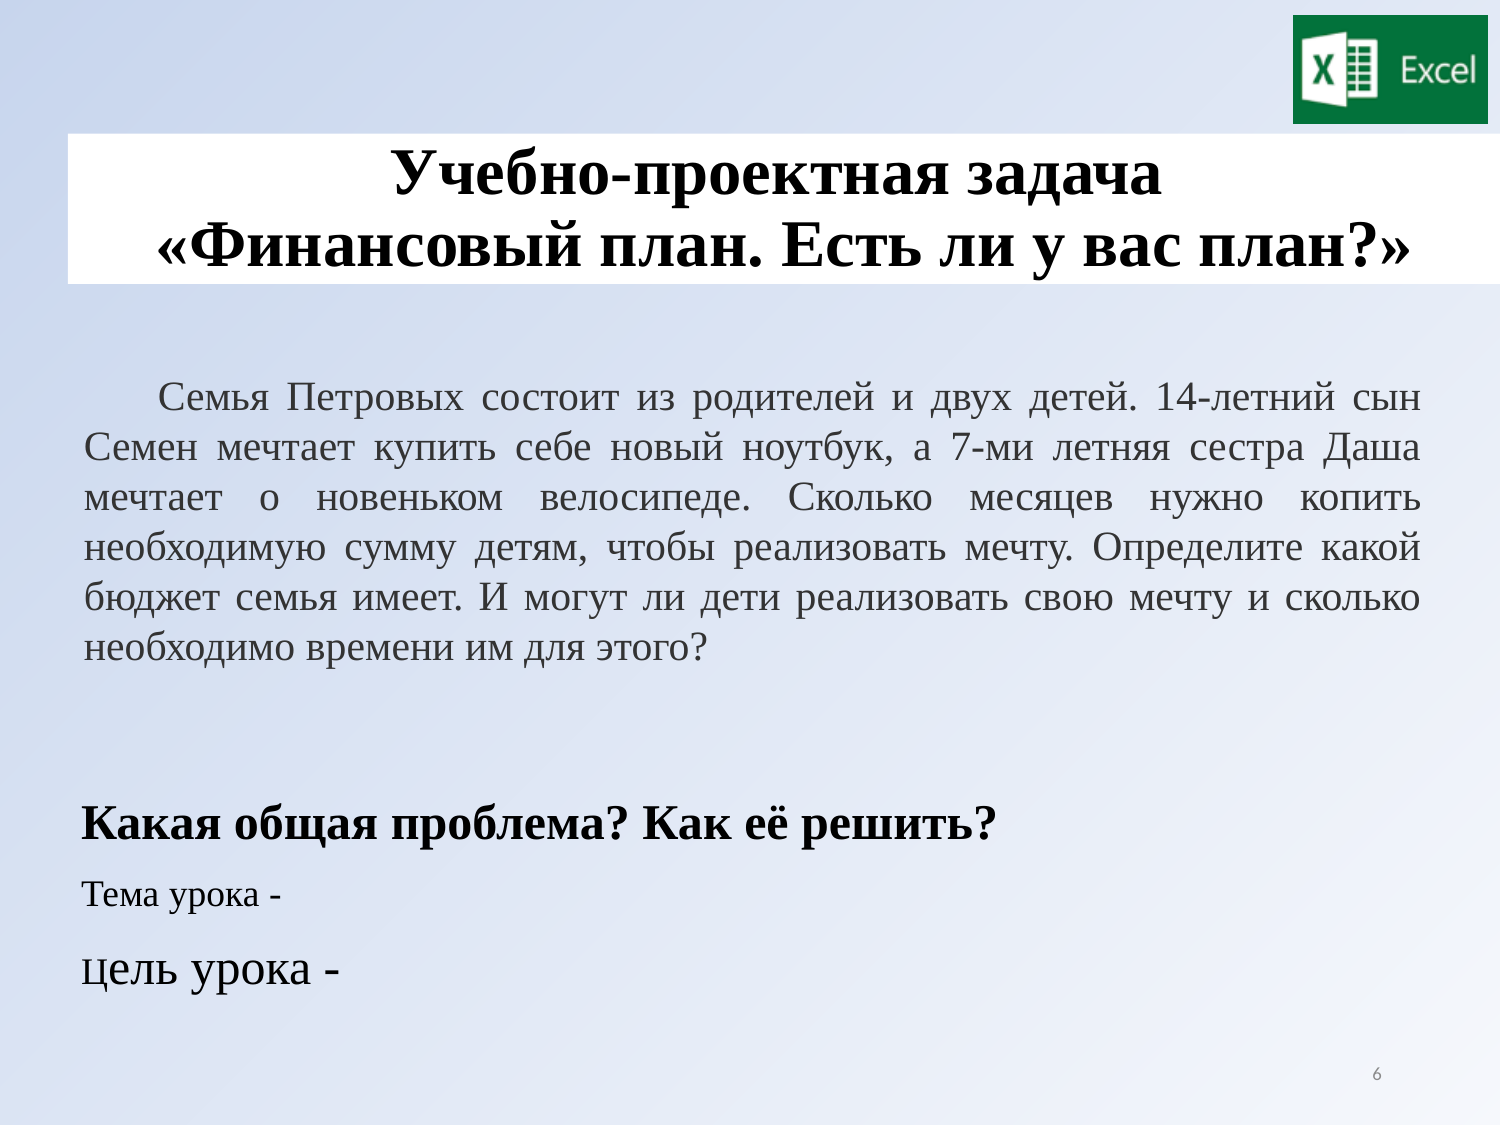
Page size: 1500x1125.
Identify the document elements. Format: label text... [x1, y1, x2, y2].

text_box Семья Петровых состоит из родителей и двух детей. 14-летний сын Семен мечтает купить себе новый ноутбук, а 7-ми летняя сестра Даша мечтает о новеньком велосипеде. Сколько месяцев нужно копить необходимую сумму детям, чтобы реализовать мечту. Определите какой бюджет семья имеет. И могут ли дети реализовать свою мечту и сколько необходимо времени им для этого? [69, 361, 1437, 676]
text_box Какая общая проблема? Как её решить? Тема урока - Цель урока - [66, 777, 1434, 1003]
list [29, 262, 1465, 873]
slide_number 6 [1059, 1042, 1397, 1103]
picture [1293, 15, 1488, 124]
title Учебно-проектная задача «Финансовый план. Есть ли у вас план?» [67, 133, 1500, 284]
